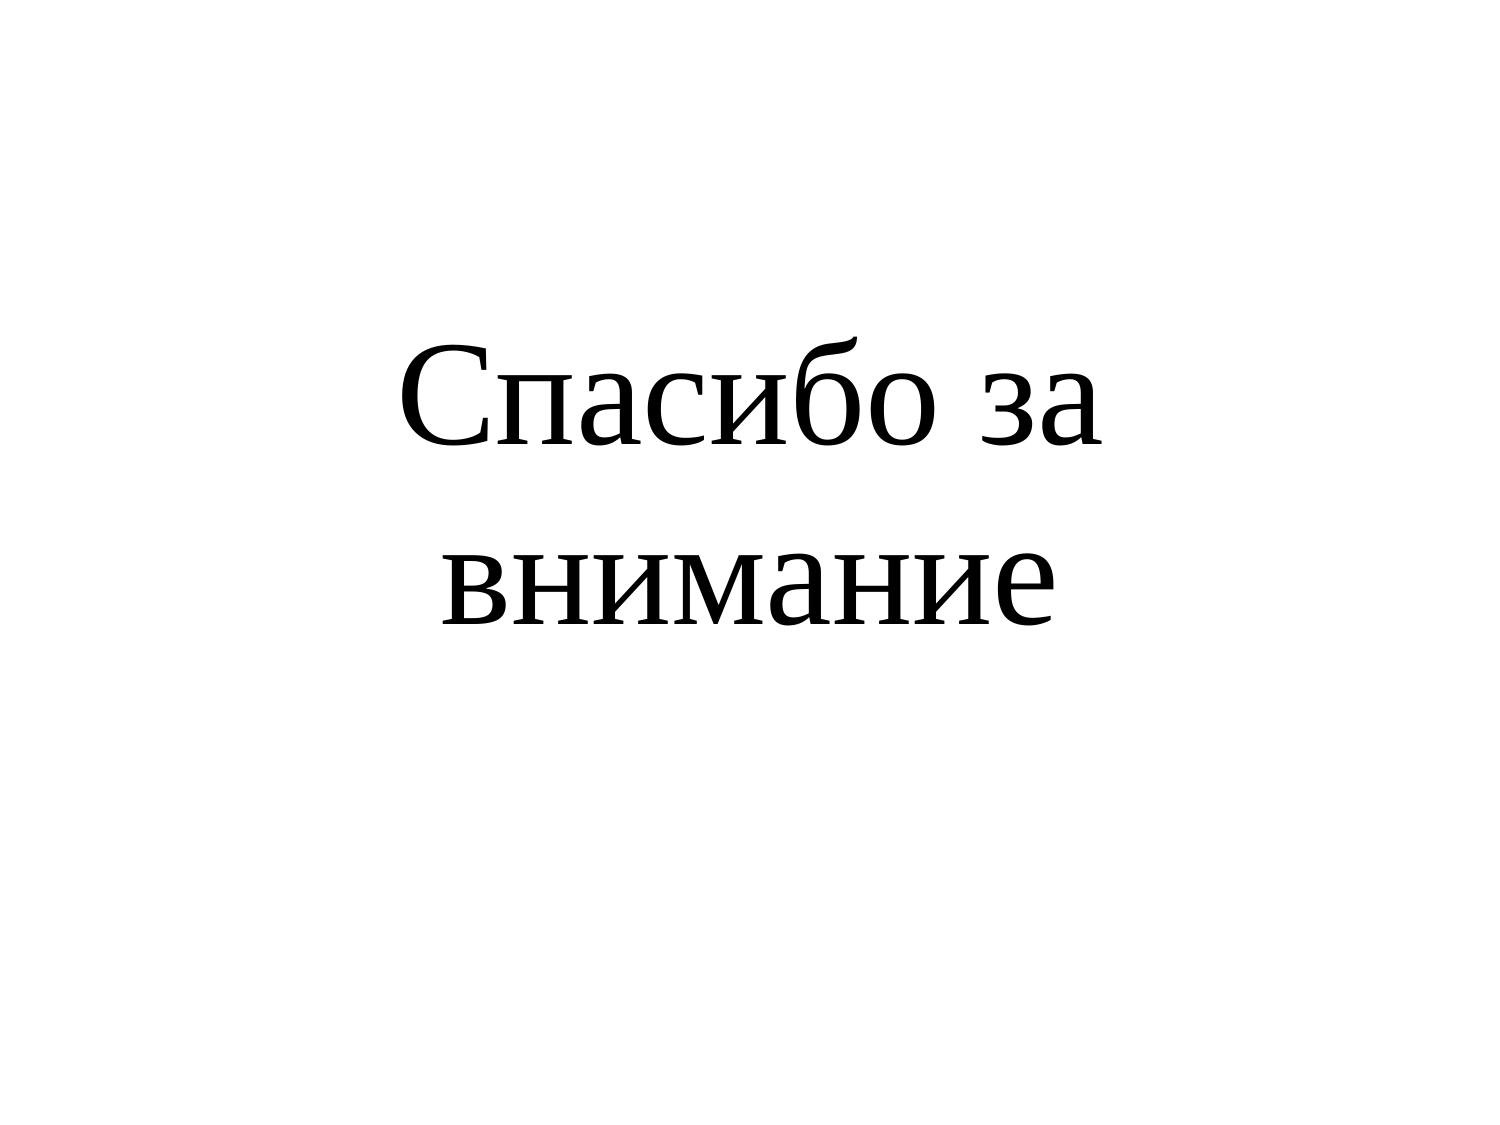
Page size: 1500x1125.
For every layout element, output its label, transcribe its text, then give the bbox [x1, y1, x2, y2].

title Спасибо за внимание [75, 210, 1425, 739]
